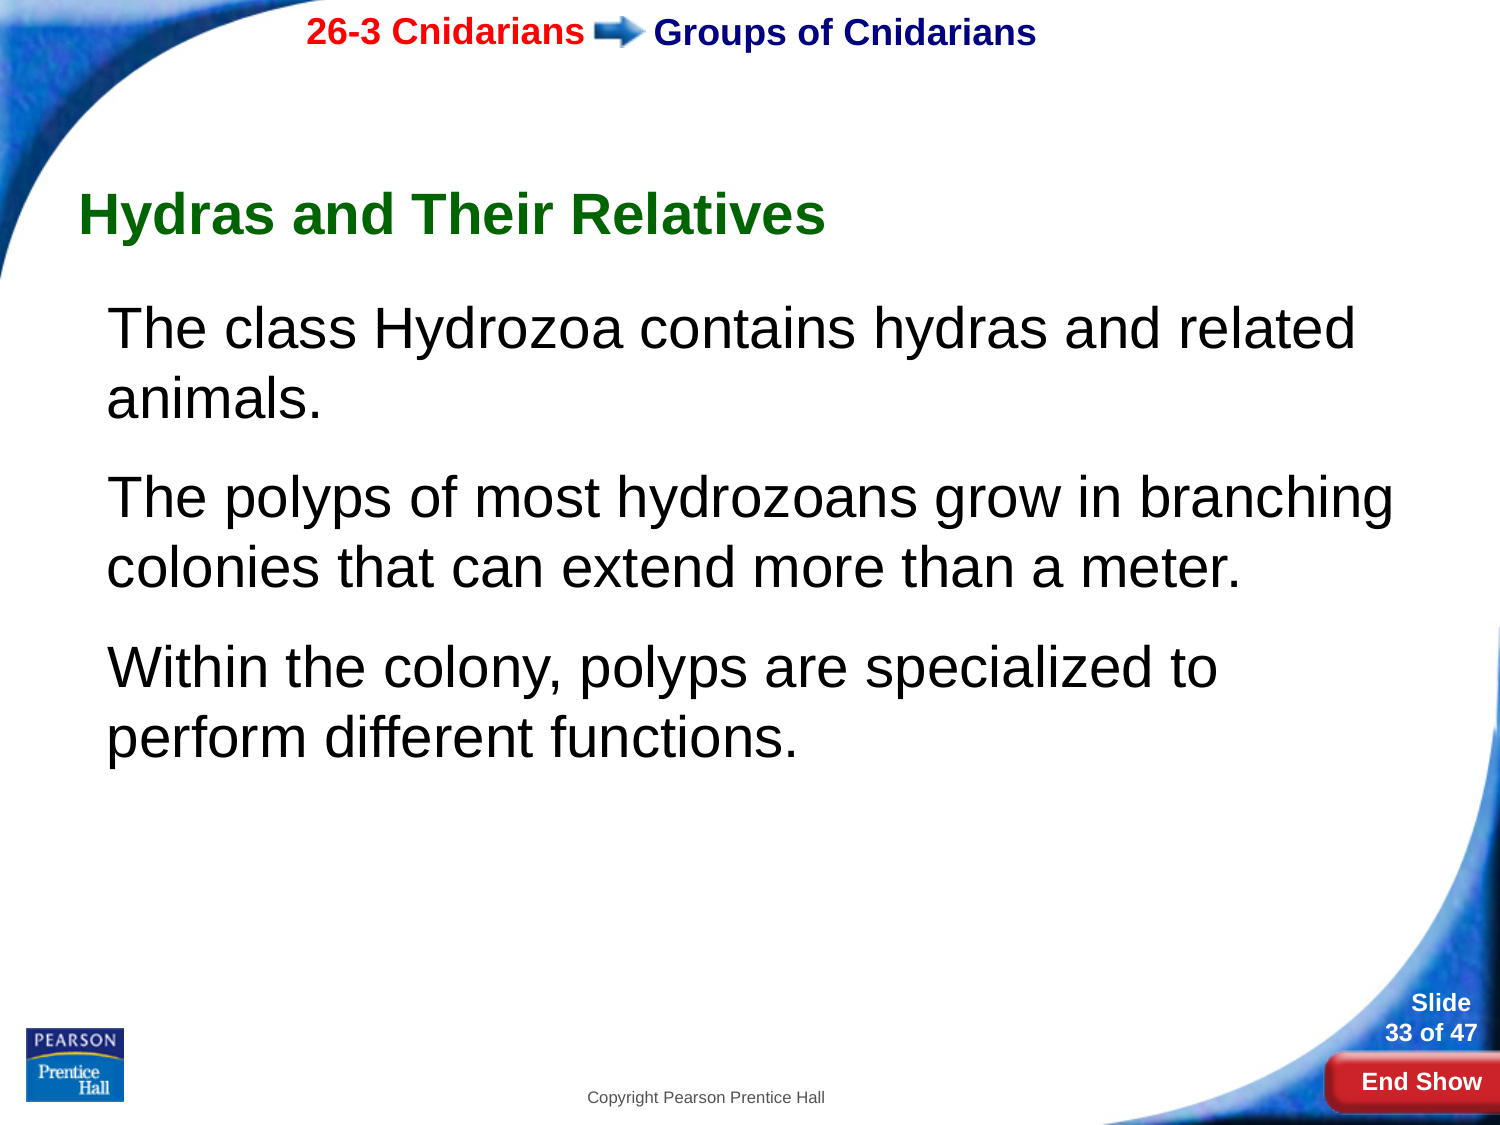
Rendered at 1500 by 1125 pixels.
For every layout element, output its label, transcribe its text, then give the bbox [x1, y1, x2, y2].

footer Copyright Pearson Prentice Hall [468, 1078, 945, 1105]
picture [0, 0, 1500, 1125]
list Hydras and Their Relatives The class Hydrozoa contains hydras and related animals. The polyps of most hydrozoans grow in branching colonies that can extend more than a meter. Within the colony, polyps are specialized to perform different functions. [44, 179, 1448, 976]
title Groups of Cnidarians [638, 0, 1308, 76]
